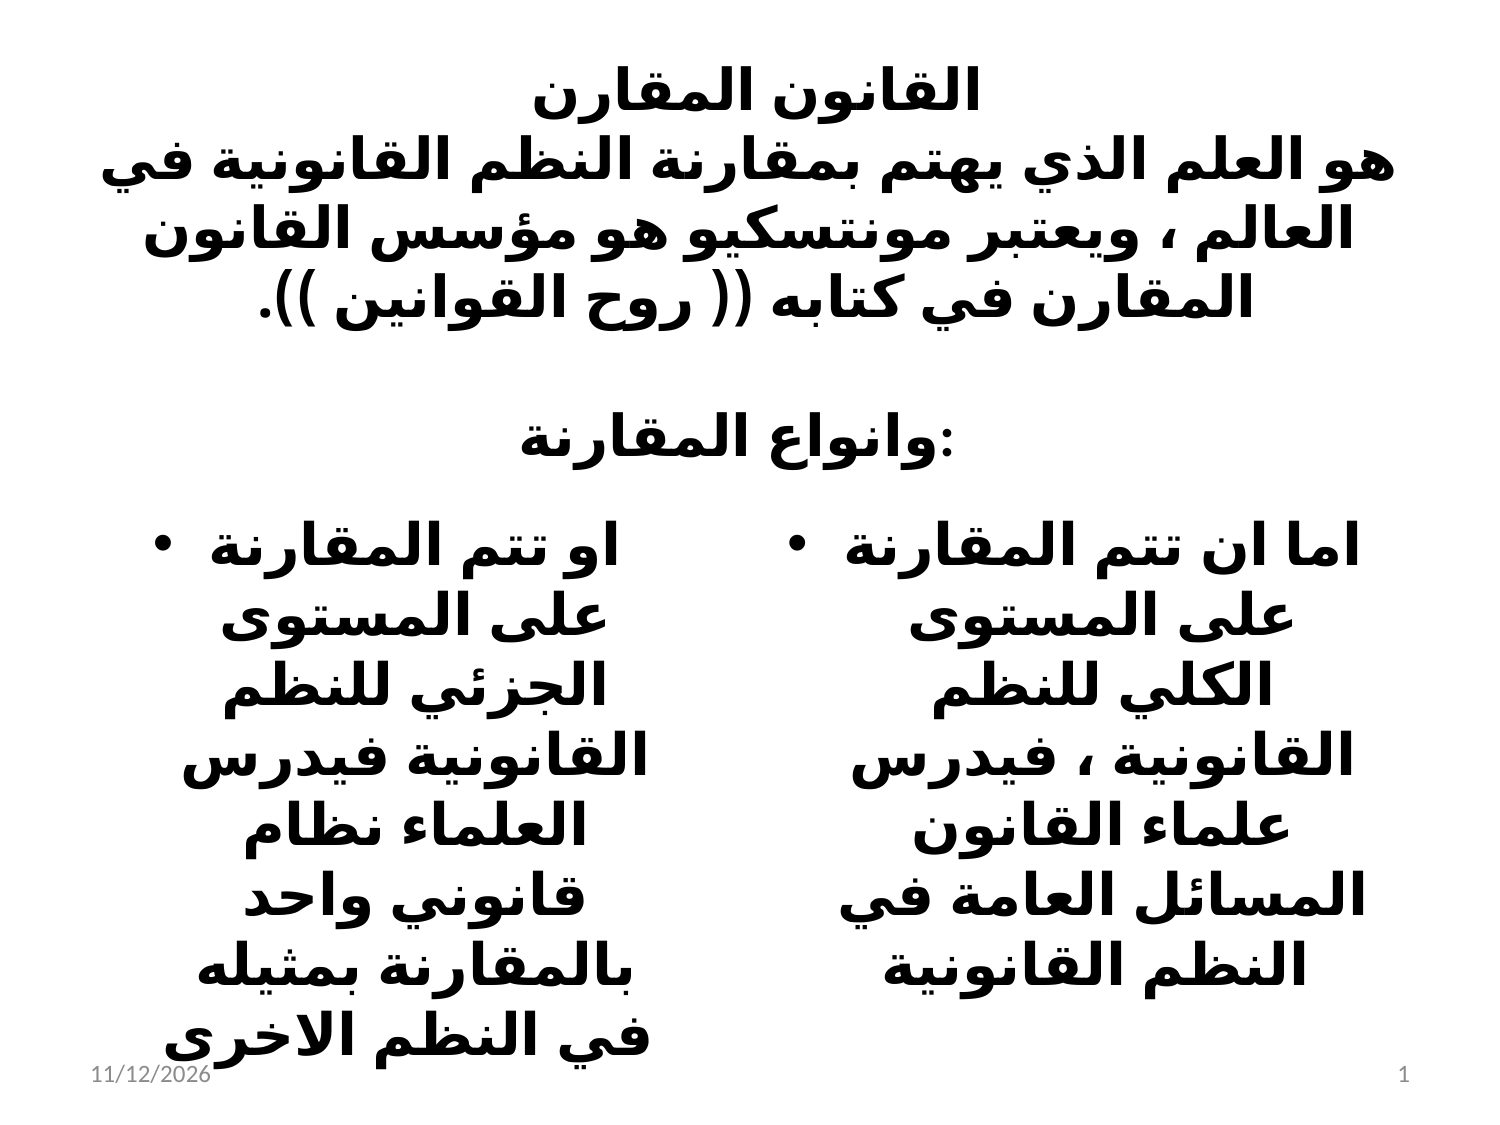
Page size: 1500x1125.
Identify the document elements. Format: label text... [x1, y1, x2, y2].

list او تتم المقارنة على المستوى الجزئي للنظم القانونية فيدرس العلماء نظام قانوني واحد بالمقارنة بمثيله في النظم الاخرى [75, 500, 700, 1005]
list اما ان تتم المقارنة على المستوى الكلي للنظم القانونية ، فيدرس علماء القانون المسائل العامة في النظم القانونية [762, 500, 1388, 1005]
slide_number 1 [1074, 1042, 1425, 1103]
title القانون المقارن هو العلم الذي يهتم بمقارنة النظم القانونية في العالم ، ويعتبر مونتسكيو هو مؤسس القانون المقارن في كتابه (( روح القوانين )). وانواع المقارنة: [75, 45, 1425, 475]
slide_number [75, 1042, 425, 1103]
